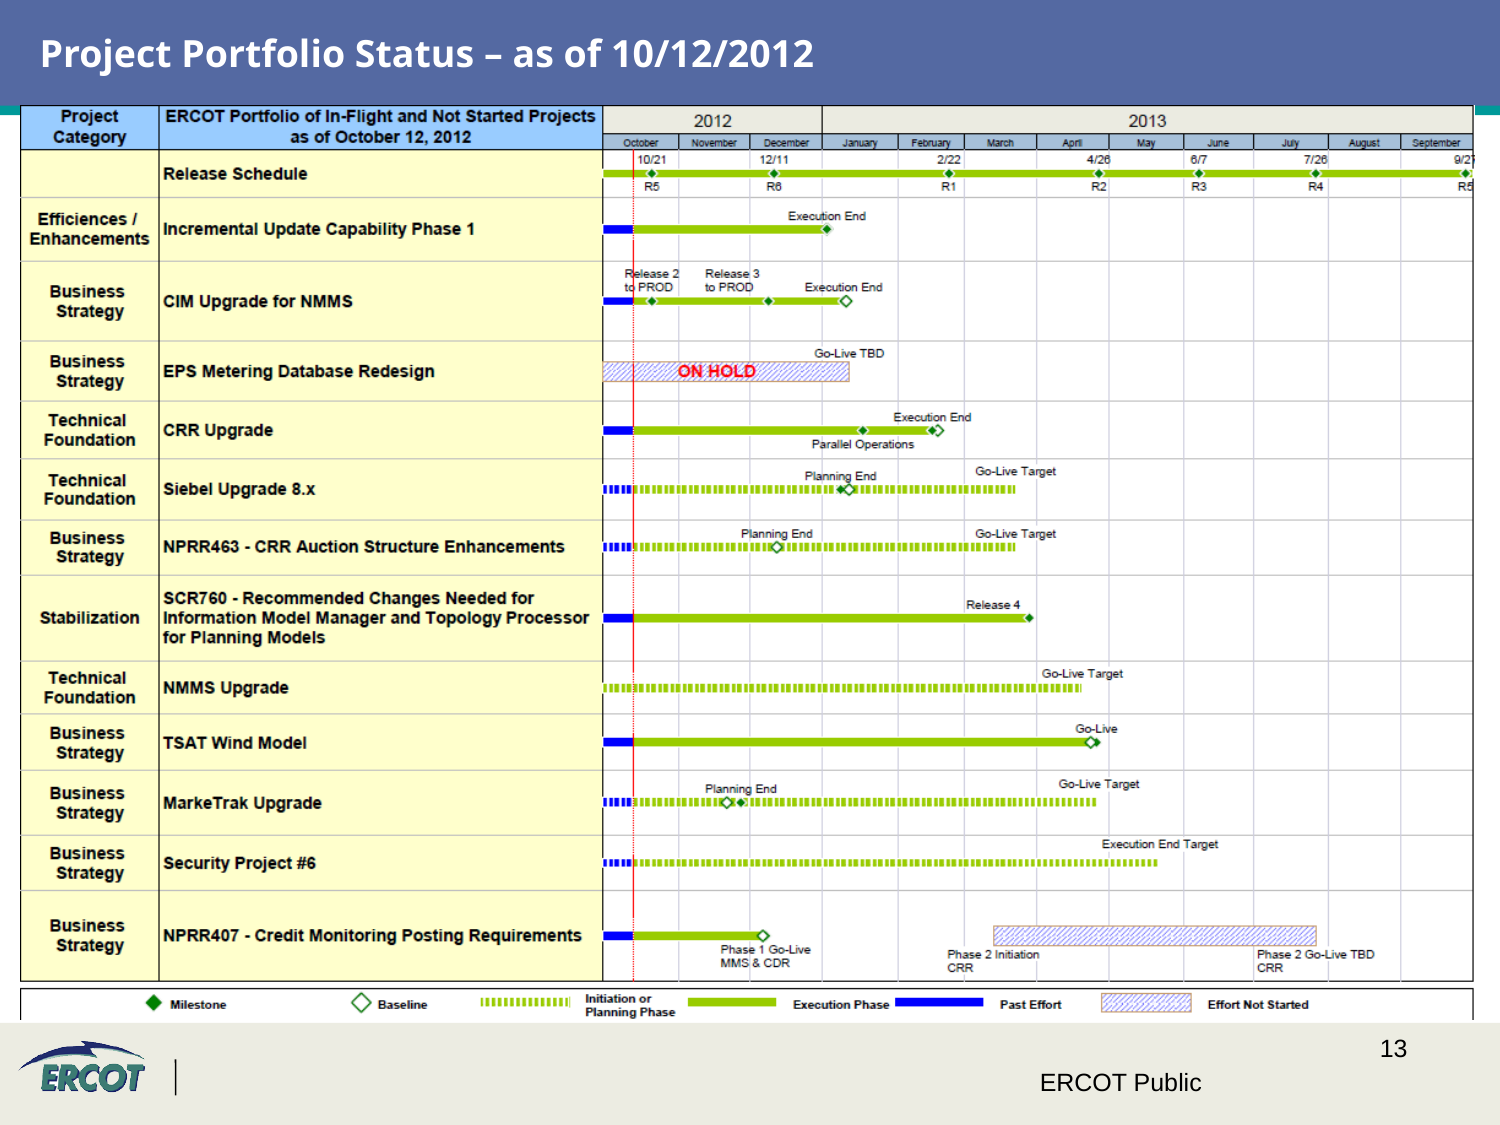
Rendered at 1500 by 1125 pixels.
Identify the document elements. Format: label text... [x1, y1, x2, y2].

text_box Project Portfolio Status – as of 10/12/2012 [24, 30, 1163, 105]
footer ERCOT Public [1025, 1059, 1438, 1125]
text_box [24, 22, 1450, 85]
picture [10, 1031, 151, 1111]
picture [20, 105, 1476, 1020]
